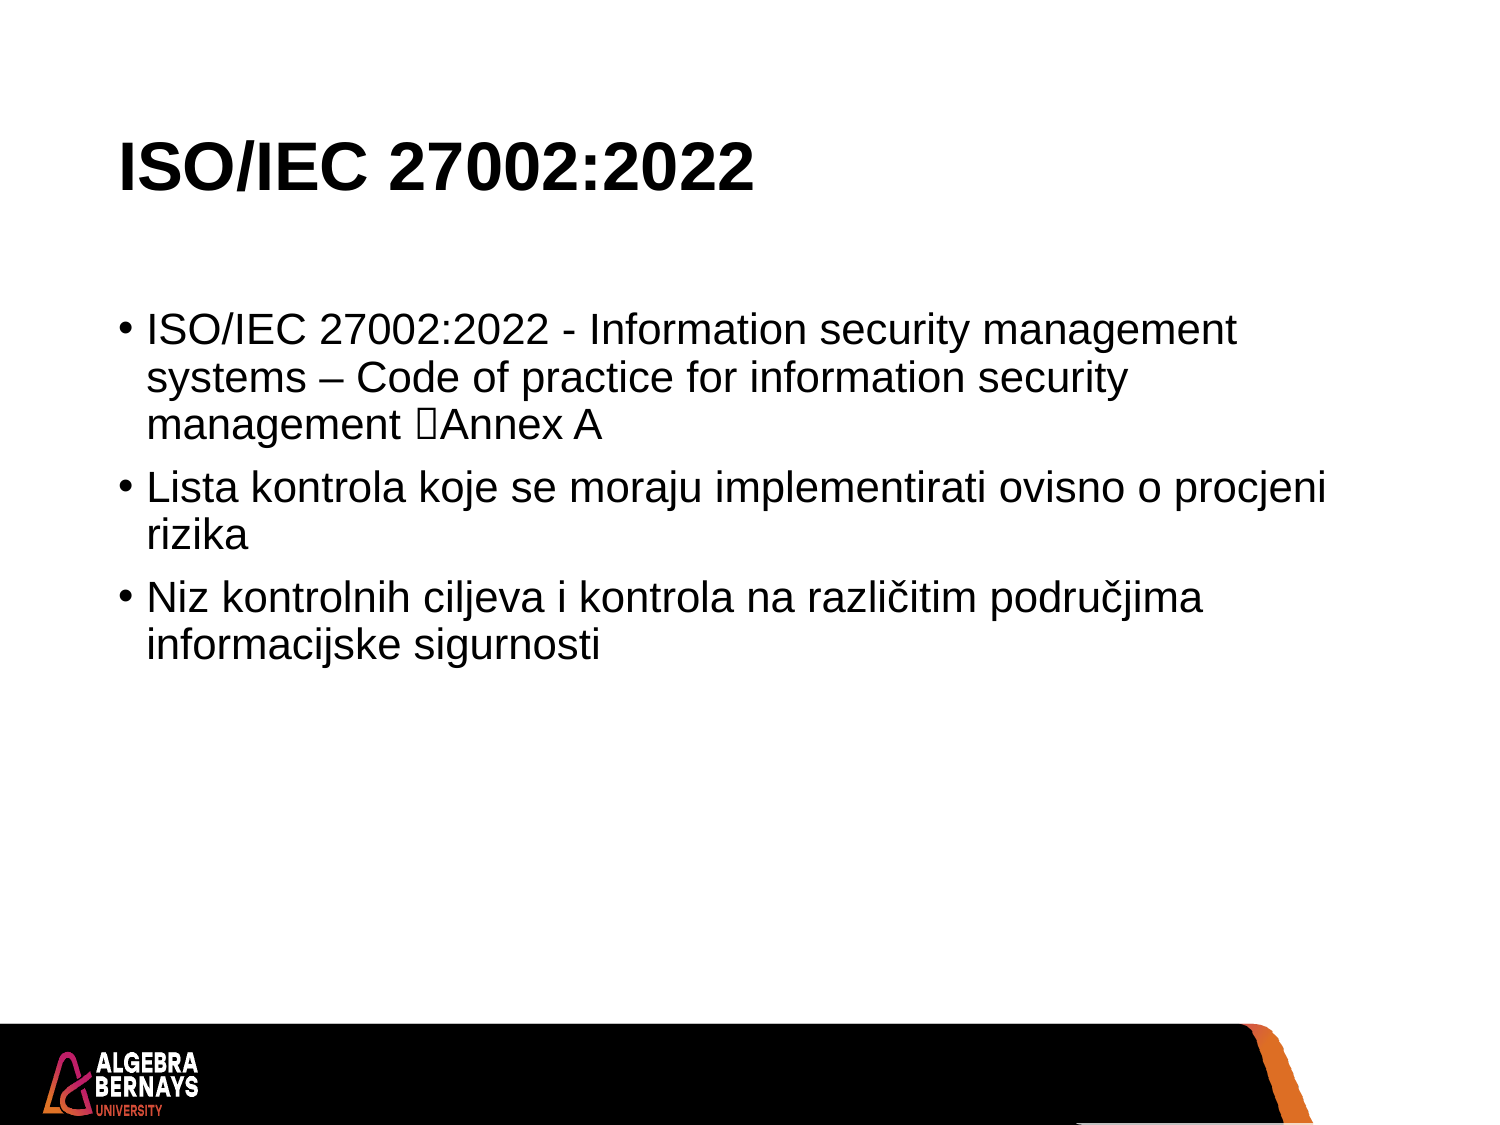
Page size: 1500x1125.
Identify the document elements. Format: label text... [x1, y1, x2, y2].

list ISO/IEC 27002:2022 - Information security management systems – Code of practice for information security management Annex A Lista kontrola koje se moraju implementirati ovisno o procjeni rizika Niz kontrolnih ciljeva i kontrola na različitim područjima informacijske sigurnosti [103, 299, 1397, 1014]
title ISO/IEC 27002:2022 [103, 59, 1397, 278]
picture [0, 1023, 1468, 1125]
